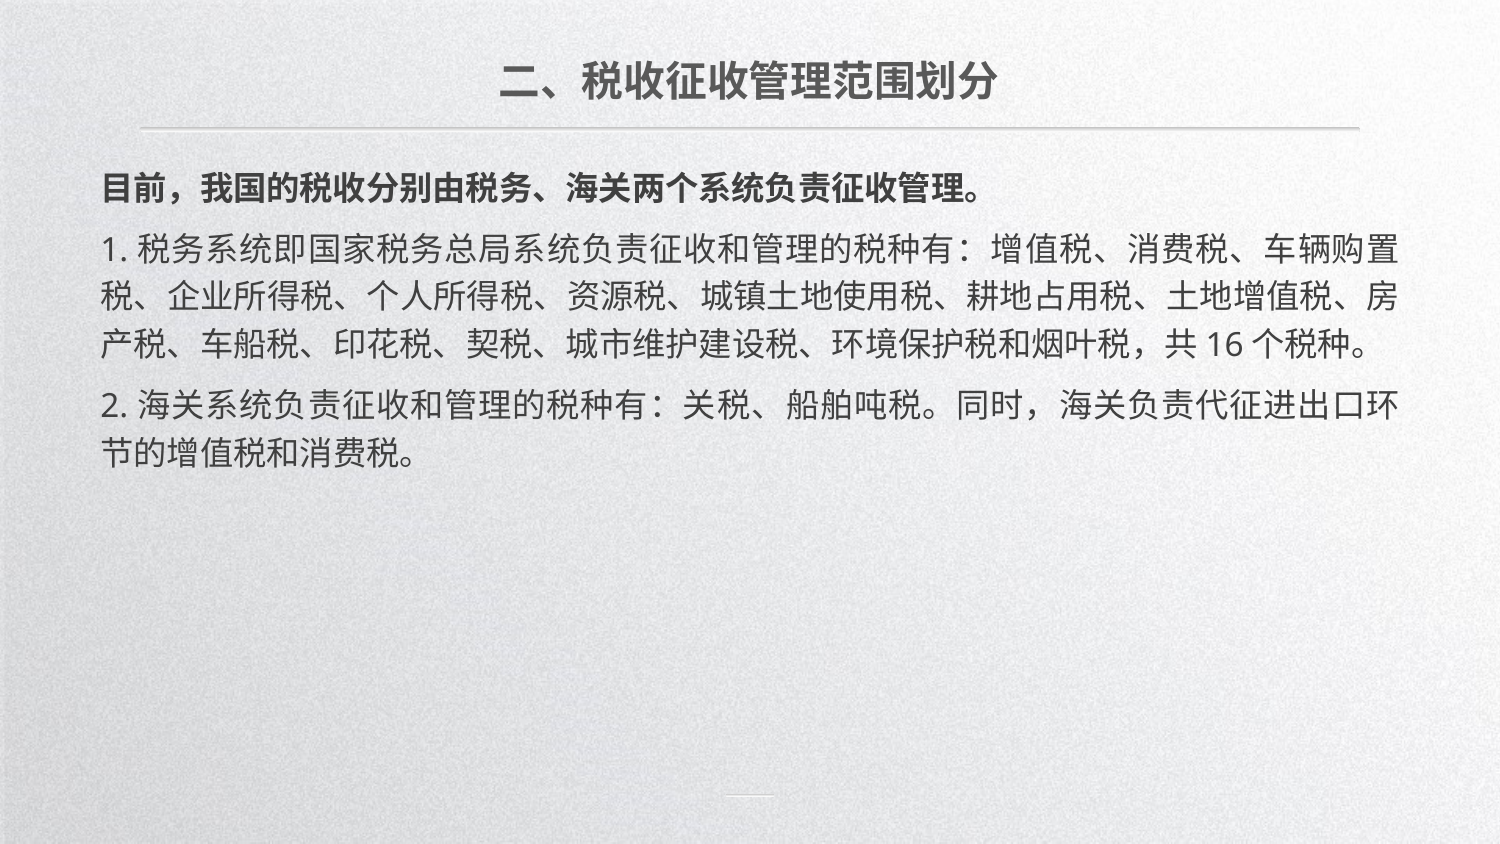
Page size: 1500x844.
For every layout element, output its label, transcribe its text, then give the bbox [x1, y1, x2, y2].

text_box 二、税收征收管理范围划分 [459, 49, 1038, 111]
text_box 目前，我国的税收分别由税务、海关两个系统负责征收管理。 1.税务系统即国家税务总局系统负责征收和管理的税种有：增值税、消费税、车辆购置税、企业所得税、个人所得税、资源税、城镇土地使用税、耕地占用税、土地增值税、房产税、车船税、印花税、契税、城市维护建设税、环境保护税和烟叶税，共16个税种。 2.海关系统负责征收和管理的税种有：关税、船舶吨税。同时，海关负责代征进出口环节的增值税和消费税。 [100, 159, 1400, 472]
picture [0, 0, 1500, 844]
